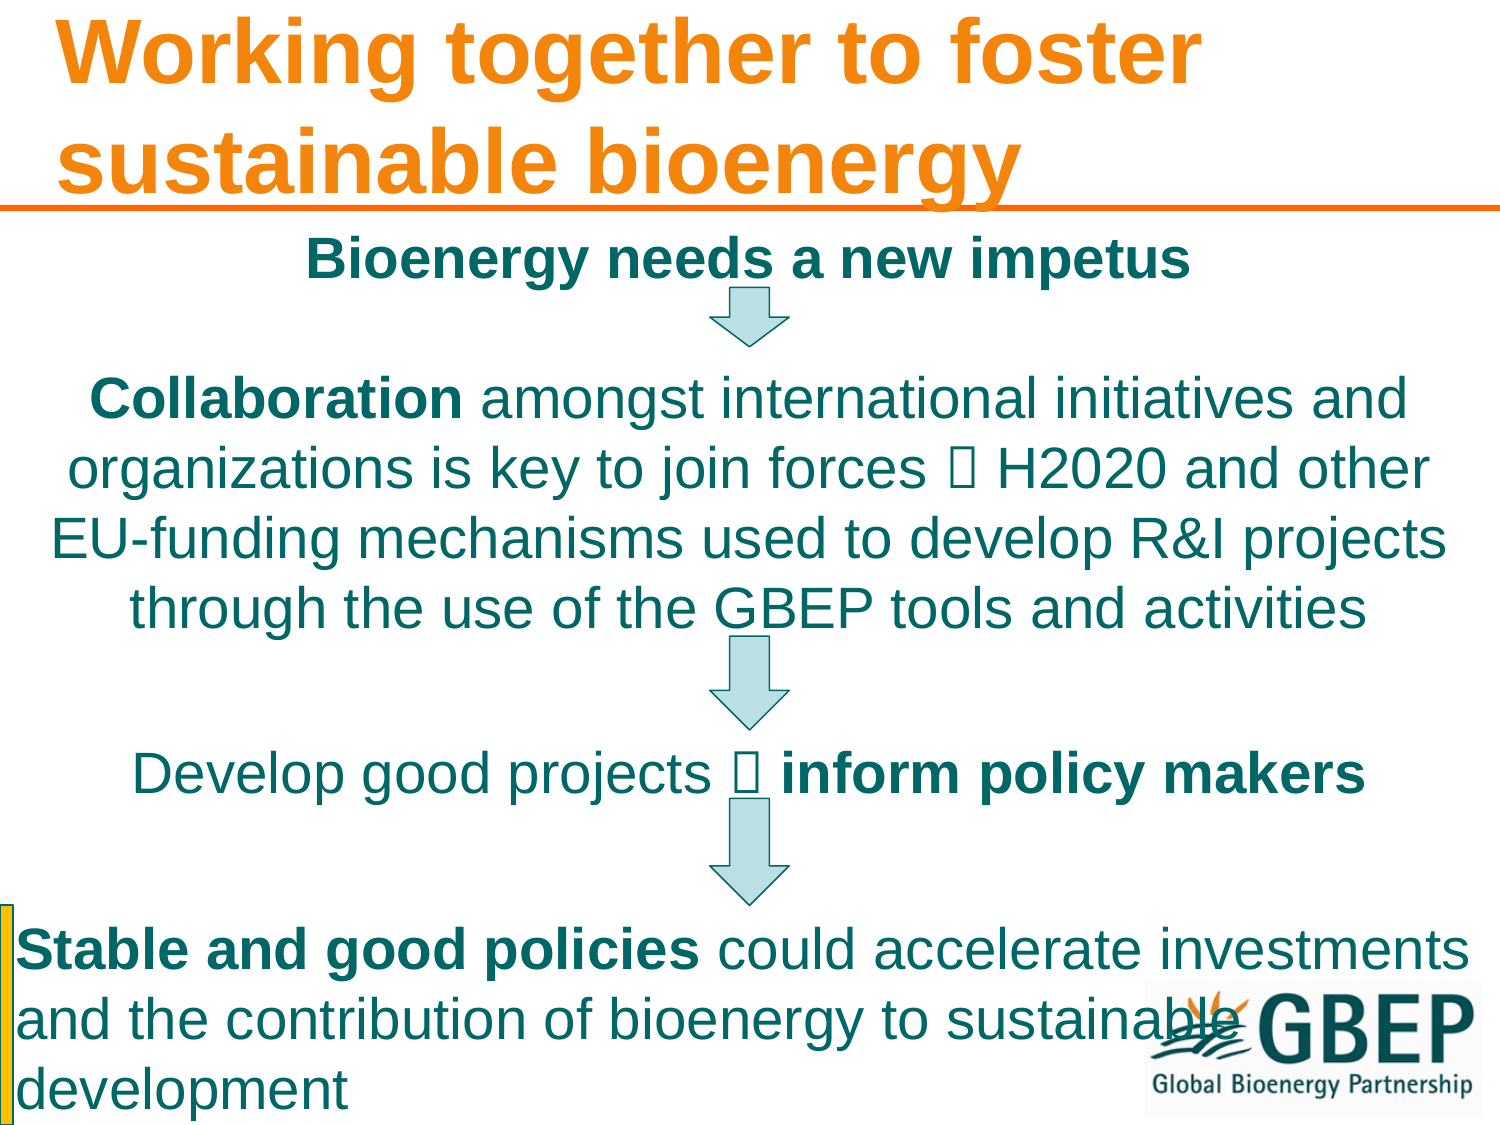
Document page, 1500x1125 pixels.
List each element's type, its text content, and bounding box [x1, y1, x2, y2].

text_box [0, 905, 13, 1125]
text_box [709, 287, 790, 347]
list Bioenergy needs a new impetus Collaboration amongst international initiatives and organizations is key to join forces  H2020 and other EU-funding mechanisms used to develop R&I projects through the use of the GBEP tools and activities Develop good projects  inform policy makers Stable and good policies could accelerate investments and the contribution of bioenergy to sustainable development [0, 212, 1500, 975]
title Working together to foster sustainable bioenergy [40, 12, 1500, 191]
picture [1145, 980, 1483, 1118]
text_box [709, 636, 790, 731]
text_box [709, 798, 790, 906]
